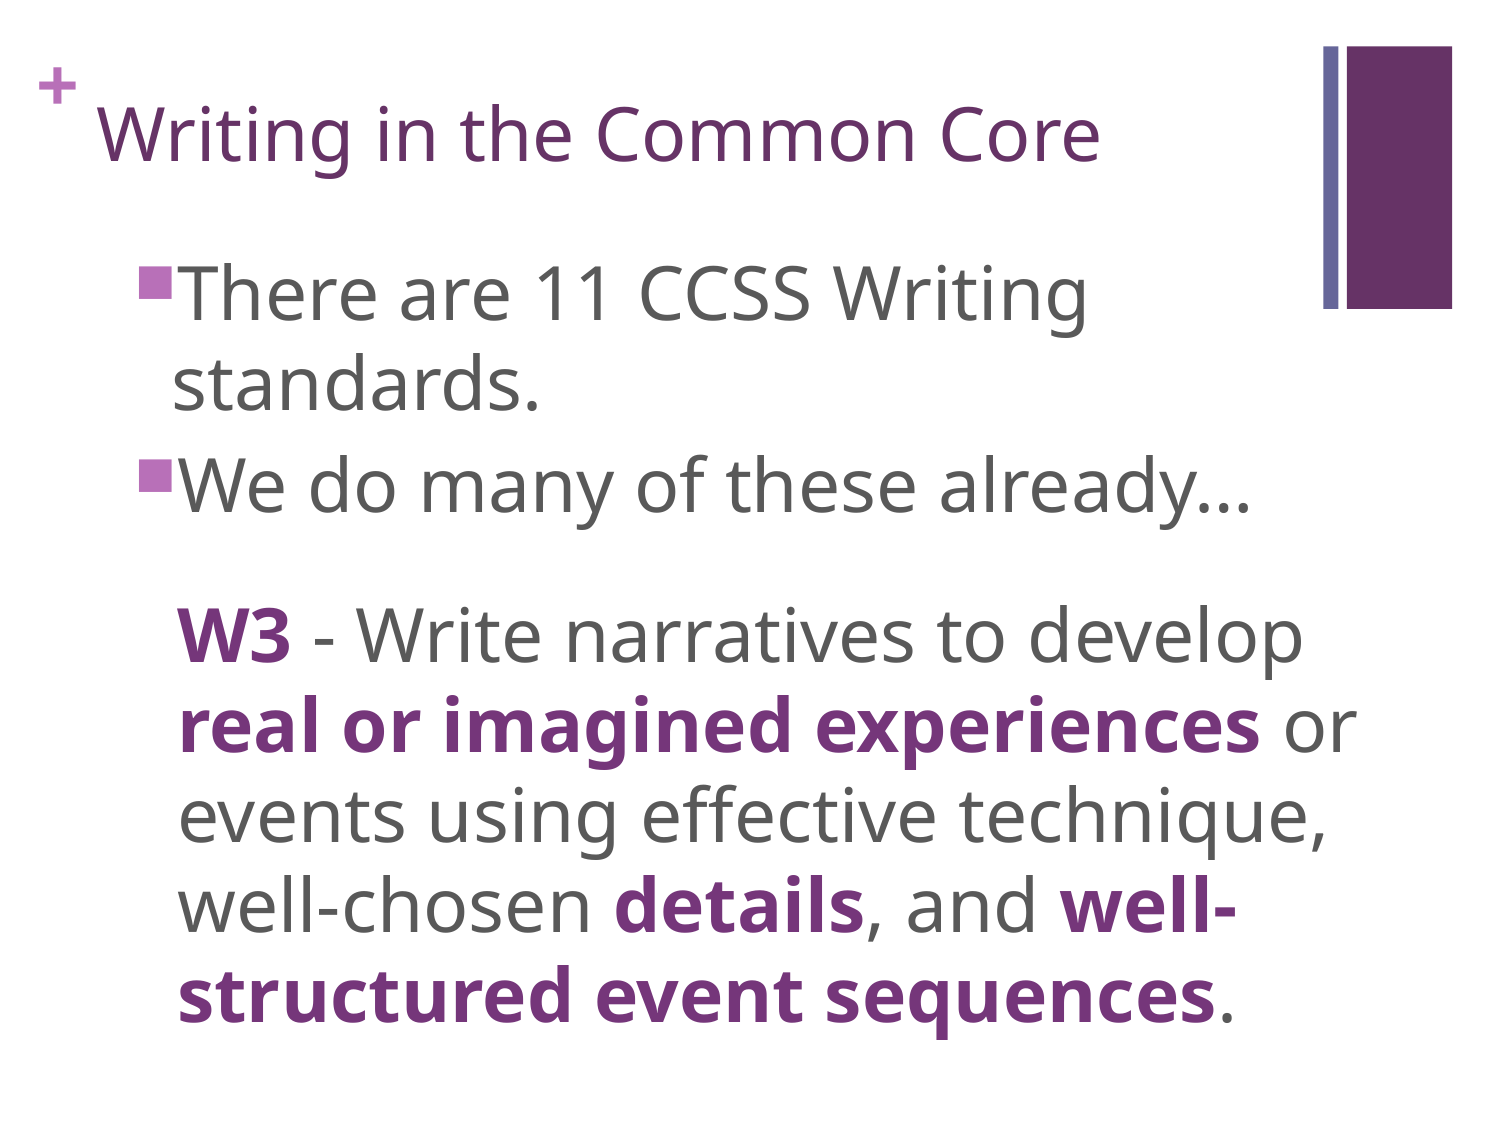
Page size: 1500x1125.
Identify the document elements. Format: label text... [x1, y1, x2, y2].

text_box W3 - Write narratives to develop real or imagined experiences or events using effective technique, well-chosen details, and well-structured event sequences. [162, 580, 1413, 1046]
list There are 11 CCSS Writing standards. We do many of these already… [81, 237, 1322, 1075]
title Writing in the Common Core [81, 79, 1322, 237]
